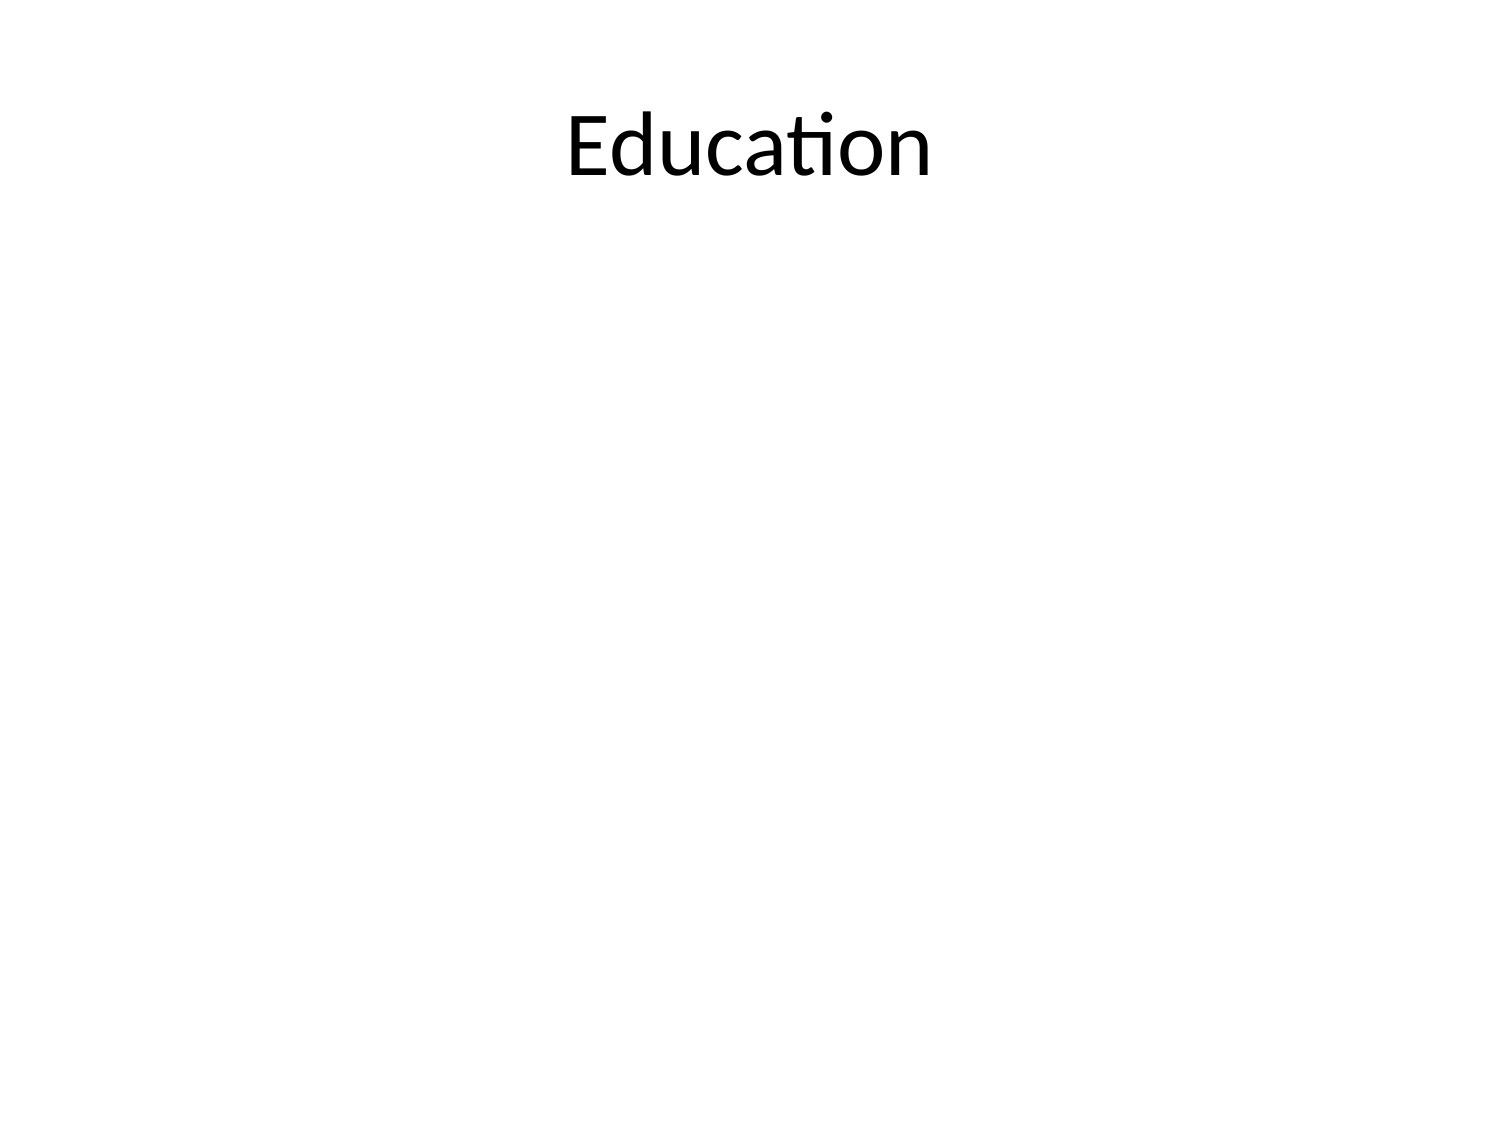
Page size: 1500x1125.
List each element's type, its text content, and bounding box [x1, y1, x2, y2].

title Education [75, 45, 1425, 233]
